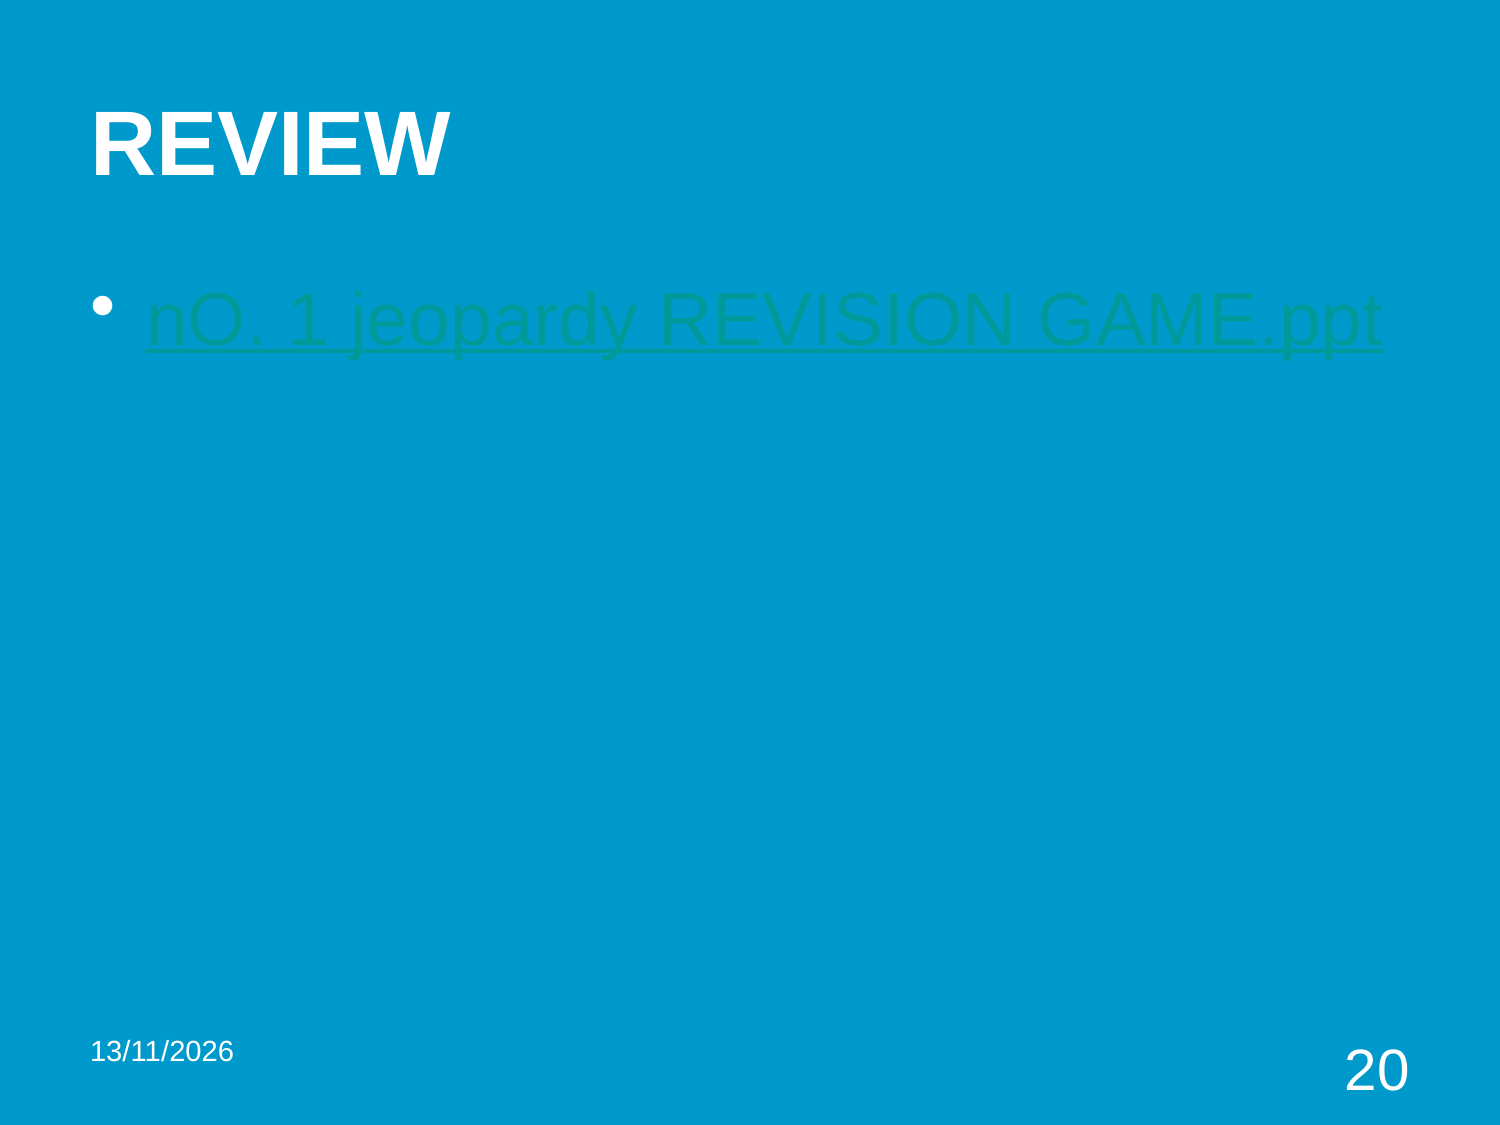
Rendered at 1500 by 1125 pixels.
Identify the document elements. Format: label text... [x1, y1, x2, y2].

list nO. 1 jeopardy REVISION GAME.ppt [74, 262, 1426, 976]
title REVIEW [74, 44, 1426, 233]
slide_number 20 [1074, 1024, 1426, 1103]
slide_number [74, 1024, 426, 1103]
